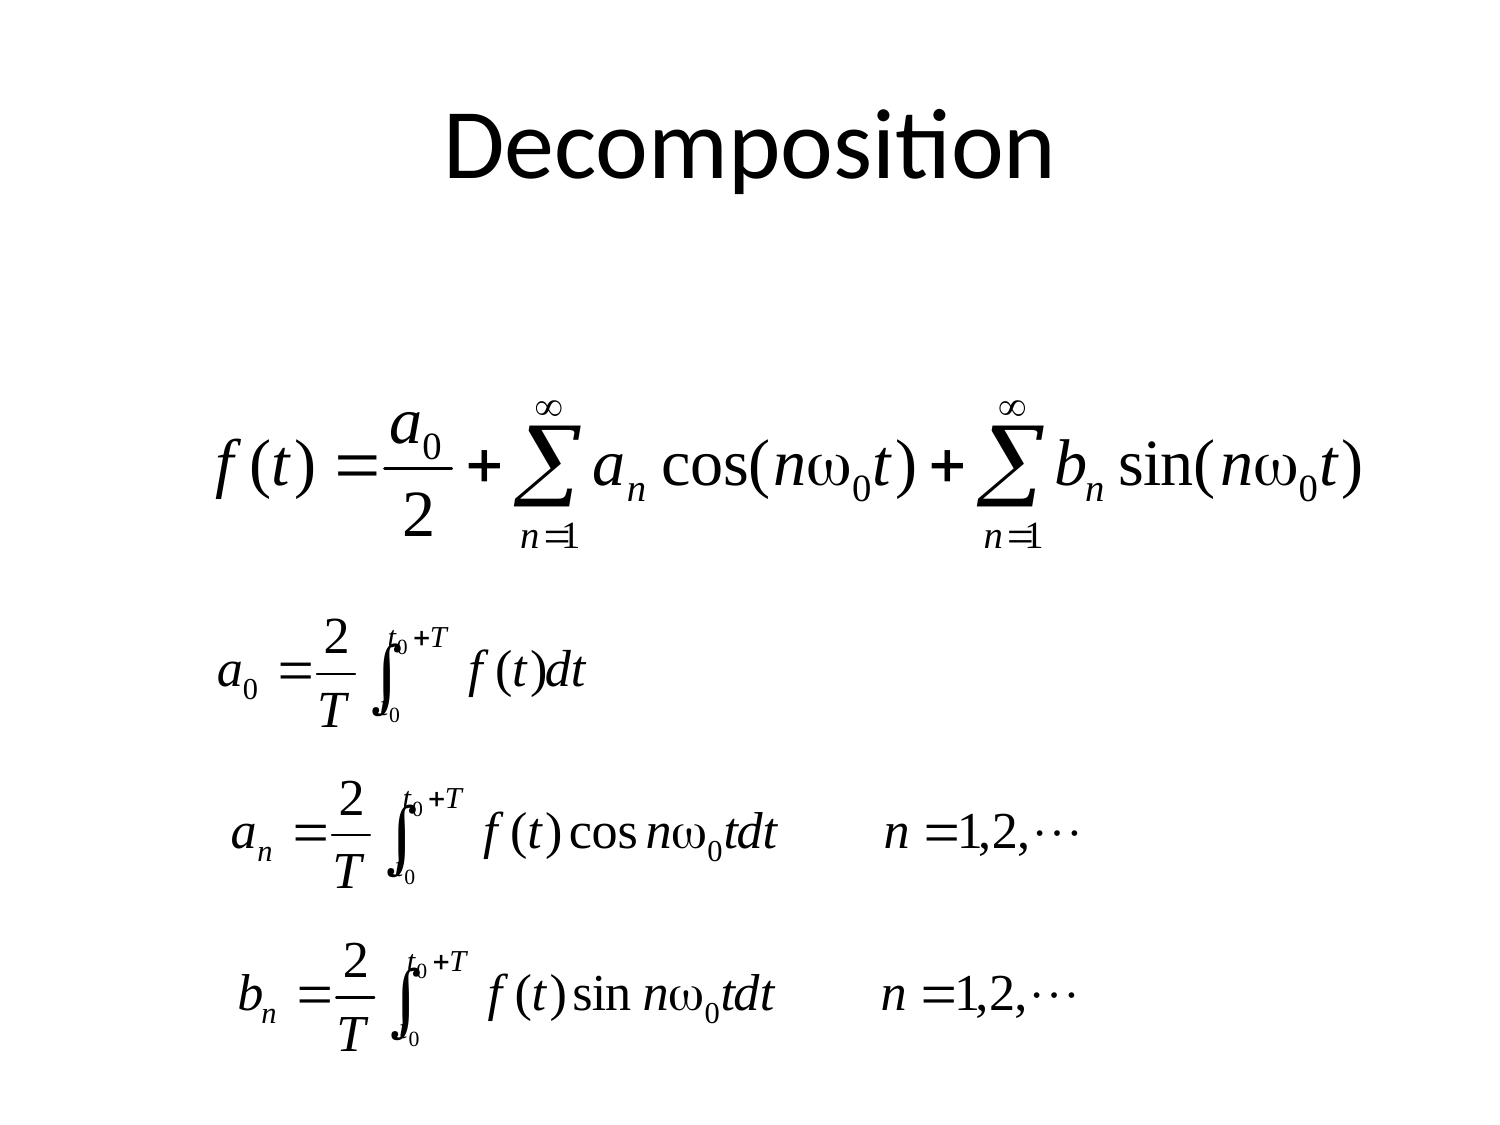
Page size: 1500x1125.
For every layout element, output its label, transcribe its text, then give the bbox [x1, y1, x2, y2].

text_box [208, 604, 596, 739]
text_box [193, 374, 1376, 563]
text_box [230, 927, 1089, 1063]
title Decomposition [75, 45, 1425, 233]
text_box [222, 765, 1089, 901]
